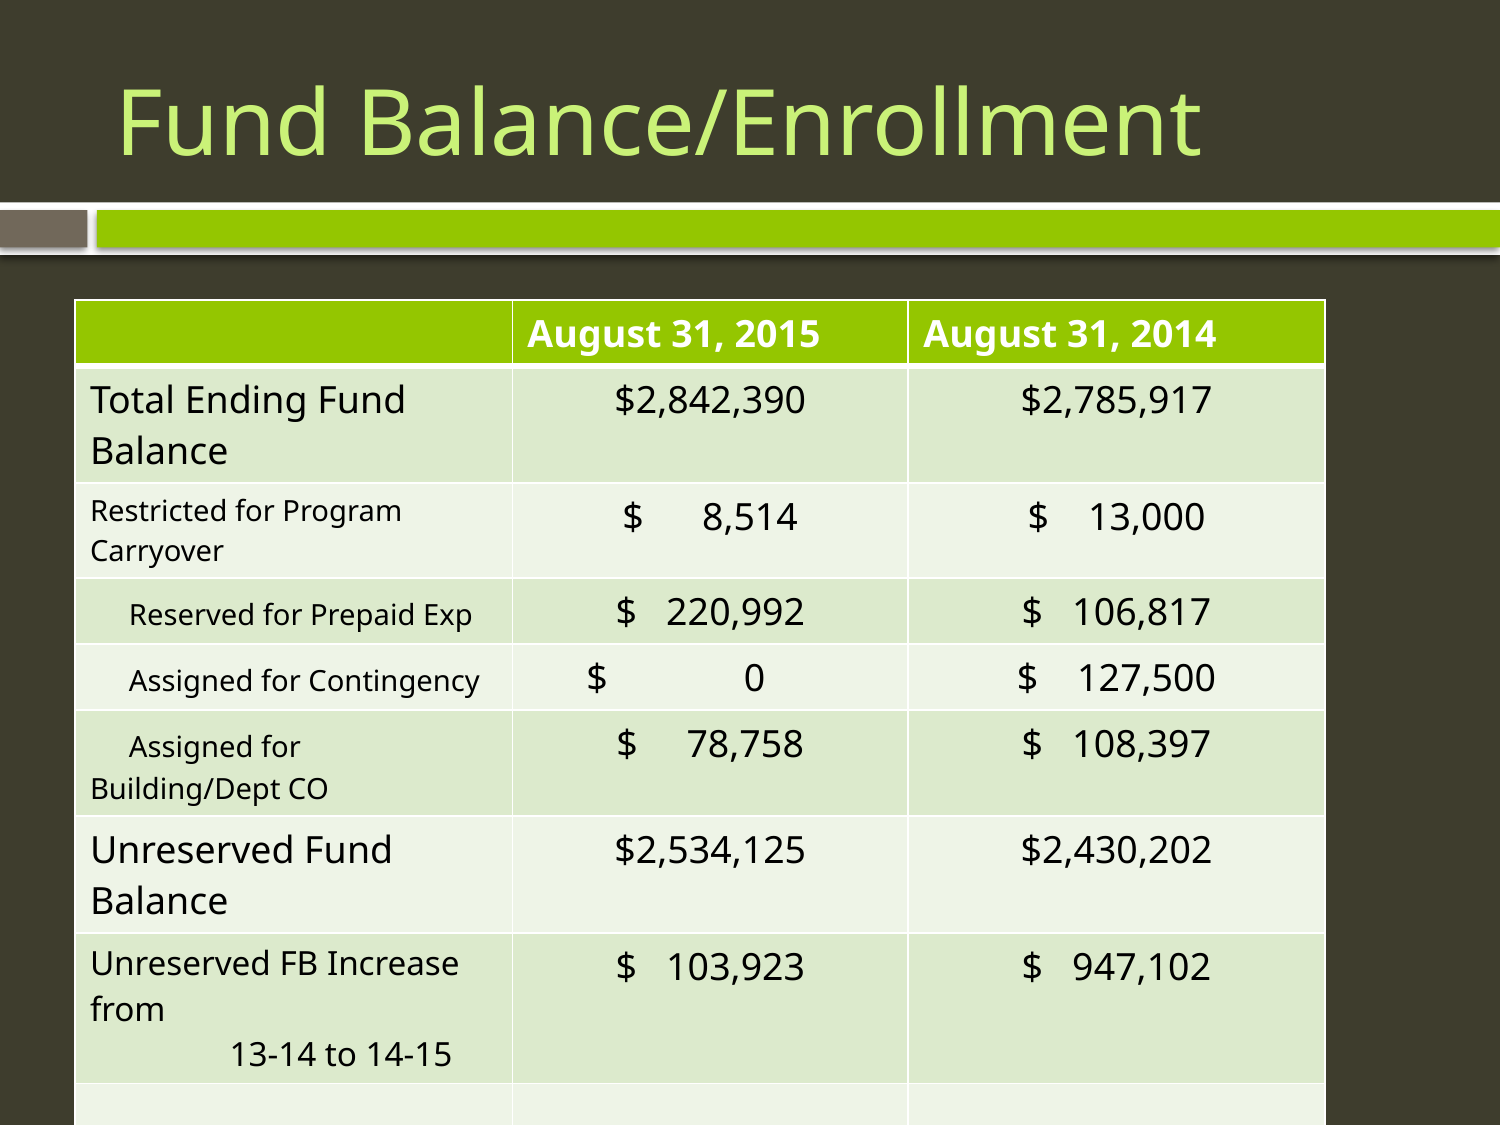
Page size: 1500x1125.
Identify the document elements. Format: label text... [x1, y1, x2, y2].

table_cell Unreserved FB Increase from 13-14 to 14-15 [76, 934, 512, 1083]
table_cell Assigned for Building/Dept CO [76, 711, 512, 815]
table_cell [909, 1084, 1324, 1125]
table_cell Total Ending Fund Balance [76, 369, 512, 482]
title Fund Balance/Enrollment [100, 37, 1438, 200]
table_cell Restricted for Program Carryover [76, 484, 512, 577]
table_cell $ 103,923 [513, 934, 907, 1083]
table_cell Unreserved Fund Balance [76, 817, 512, 932]
table_cell $ 947,102 [909, 934, 1324, 1083]
table_cell $2,534,125 [513, 817, 907, 932]
table_cell $2,785,917 [909, 369, 1324, 482]
table_cell $ 78,758 [513, 711, 907, 815]
table_cell $ 0 [513, 645, 907, 709]
table_cell $2,430,202 [909, 817, 1324, 932]
table_cell [76, 1084, 512, 1125]
table_cell [513, 1084, 907, 1125]
table_cell $ 220,992 [513, 579, 907, 643]
table_cell Assigned for Contingency [76, 645, 512, 709]
table_cell $ 108,397 [909, 711, 1324, 815]
table_cell $ 106,817 [909, 579, 1324, 643]
table_header August 31, 2015 [513, 301, 907, 363]
table_header August 31, 2014 [909, 301, 1324, 363]
table_cell $2,842,390 [513, 369, 907, 482]
table_header [76, 301, 512, 363]
table_cell $ 13,000 [909, 484, 1324, 577]
table_cell $ 8,514 [513, 484, 907, 577]
table_cell Reserved for Prepaid Exp [76, 579, 512, 643]
table_cell $ 127,500 [909, 645, 1324, 709]
